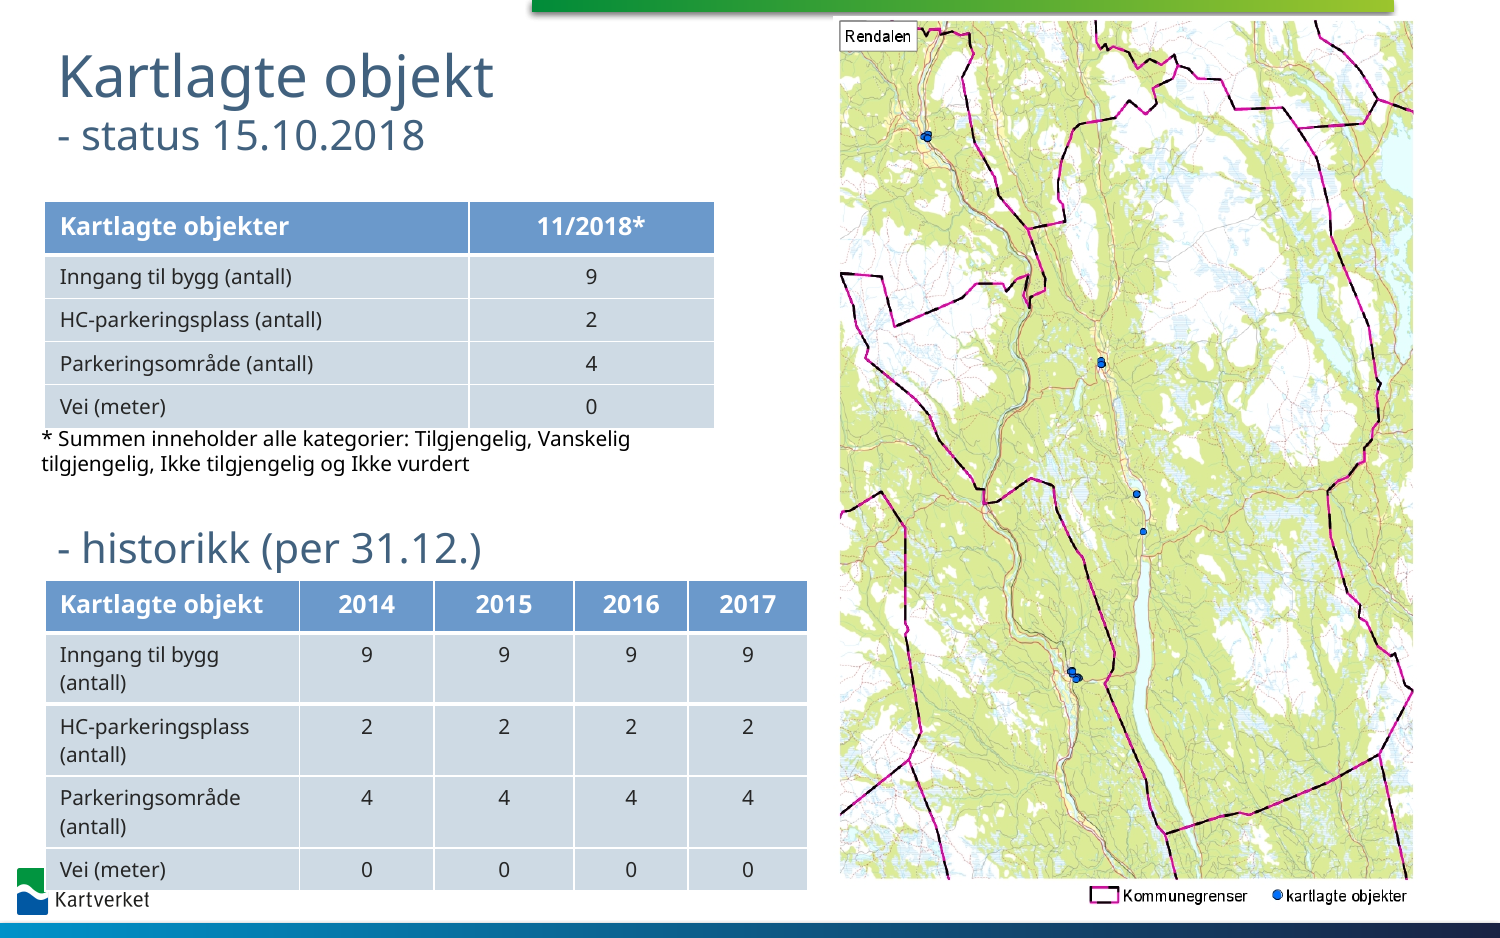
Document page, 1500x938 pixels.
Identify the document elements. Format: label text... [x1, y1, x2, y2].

table_cell 2 [689, 706, 807, 775]
table_cell Inngang til bygg (antall) [46, 635, 299, 702]
table_cell 4 [575, 777, 687, 847]
table_cell 2 [470, 299, 714, 341]
table_header 2017 [689, 581, 807, 631]
table_header 2014 [300, 581, 433, 631]
table_header Kartlagte objekt [46, 581, 299, 631]
table_cell 0 [470, 385, 714, 428]
table_cell 4 [470, 342, 714, 384]
table_cell 9 [435, 635, 573, 702]
table_cell 9 [300, 635, 433, 702]
table_cell Vei (meter) [45, 385, 468, 417]
table_cell 4 [300, 777, 433, 847]
table_cell 9 [575, 635, 687, 702]
table_header 2016 [575, 581, 687, 631]
table_cell 0 [689, 849, 807, 890]
table_cell 4 [435, 777, 573, 847]
table_cell Vei (meter) [46, 849, 299, 890]
table_cell 9 [470, 257, 714, 298]
table_cell Parkeringsområde (antall) [45, 342, 468, 384]
table_header 2015 [435, 581, 573, 631]
text_box * Summen inneholder alle kategorier: Tilgjengelig, Vanskelig tilgjengelig, Ikke tilgjengelig og Ikke vurdert [26, 417, 711, 483]
table_cell 2 [435, 706, 573, 775]
table_cell Inngang til bygg (antall) [45, 257, 468, 298]
table_cell HC-parkeringsplass (antall) [45, 299, 468, 341]
table_cell 2 [575, 706, 687, 775]
table_header Kartlagte objekter [45, 202, 468, 253]
table_header 11/2018* [470, 202, 714, 253]
table_cell 9 [689, 635, 807, 702]
picture [833, 16, 1419, 913]
table_cell 4 [689, 777, 807, 847]
text_box Kartlagte objekt - status 15.10.2018 [42, 24, 828, 167]
table_cell HC-parkeringsplass (antall) [46, 706, 299, 775]
table_cell 0 [435, 849, 573, 890]
table_cell Parkeringsområde (antall) [46, 777, 299, 847]
table_cell 0 [300, 849, 433, 890]
text_box - historikk (per 31.12.) [42, 496, 828, 580]
table_cell 0 [575, 849, 687, 890]
table_cell 2 [300, 706, 433, 775]
